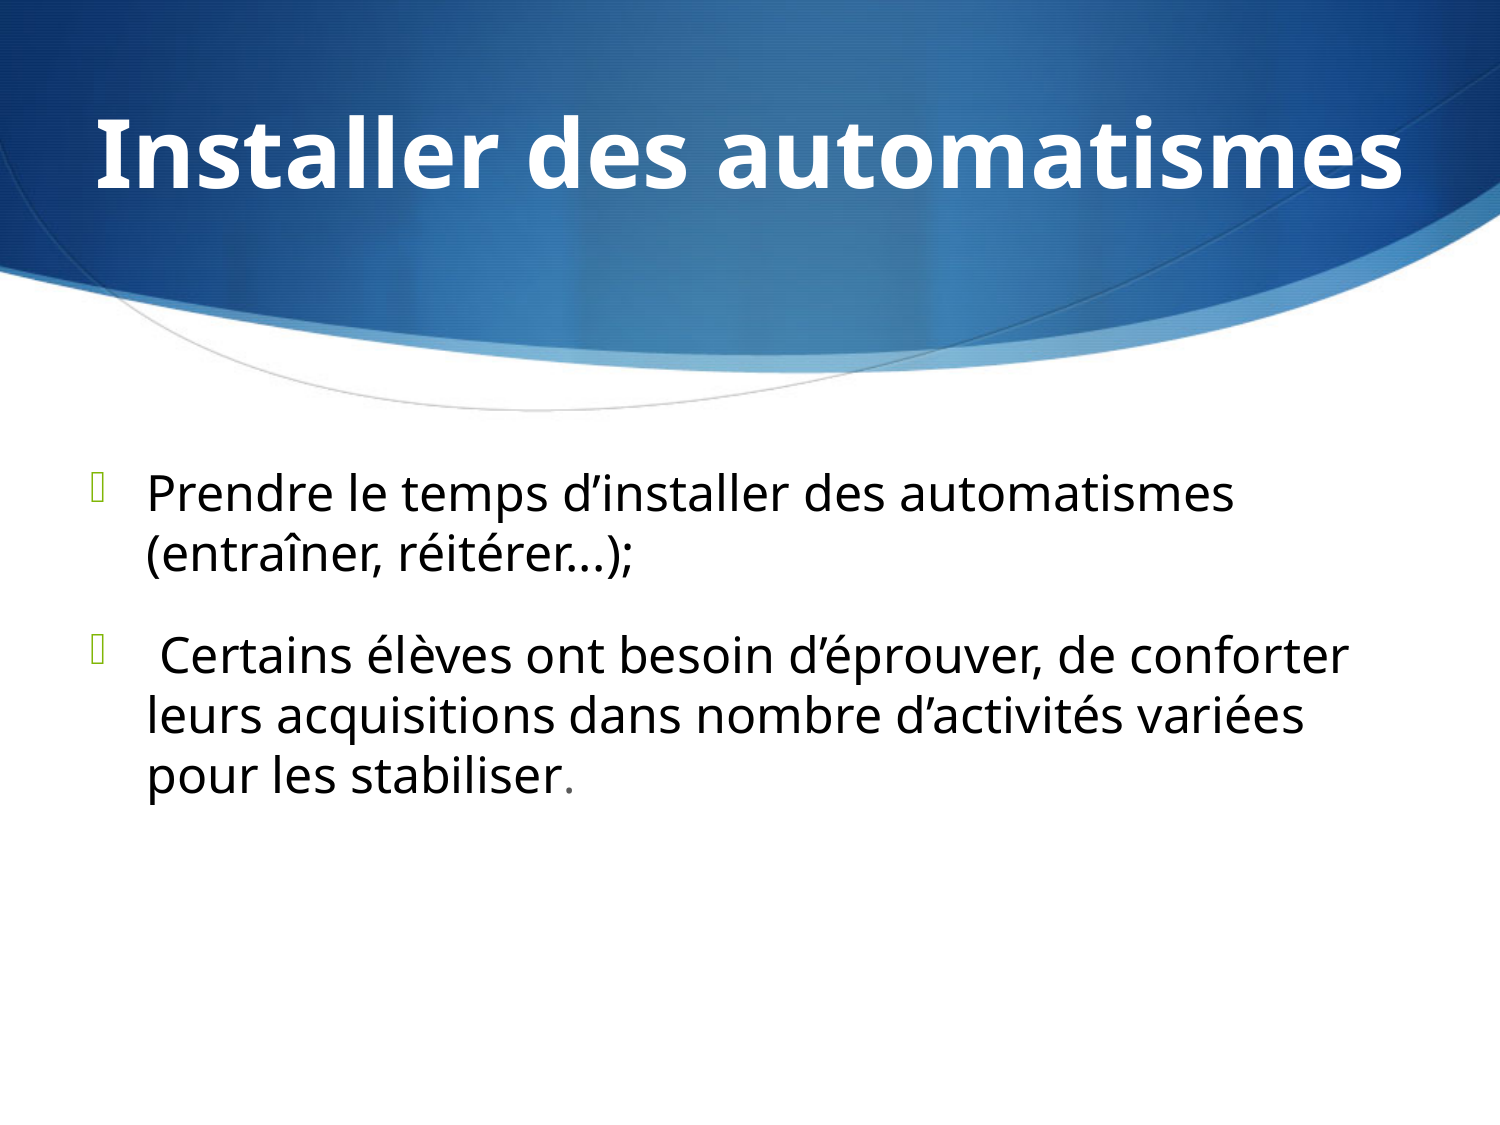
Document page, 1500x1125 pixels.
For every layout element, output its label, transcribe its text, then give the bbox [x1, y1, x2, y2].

list Prendre le temps d’installer des automatismes (entraîner, réitérer...); Certains élèves ont besoin d’éprouver, de conforter leurs acquisitions dans nombre d’activités variées pour les stabiliser. [75, 454, 1425, 1063]
title Installer des automatismes [75, 56, 1425, 245]
picture [0, 0, 1500, 1125]
